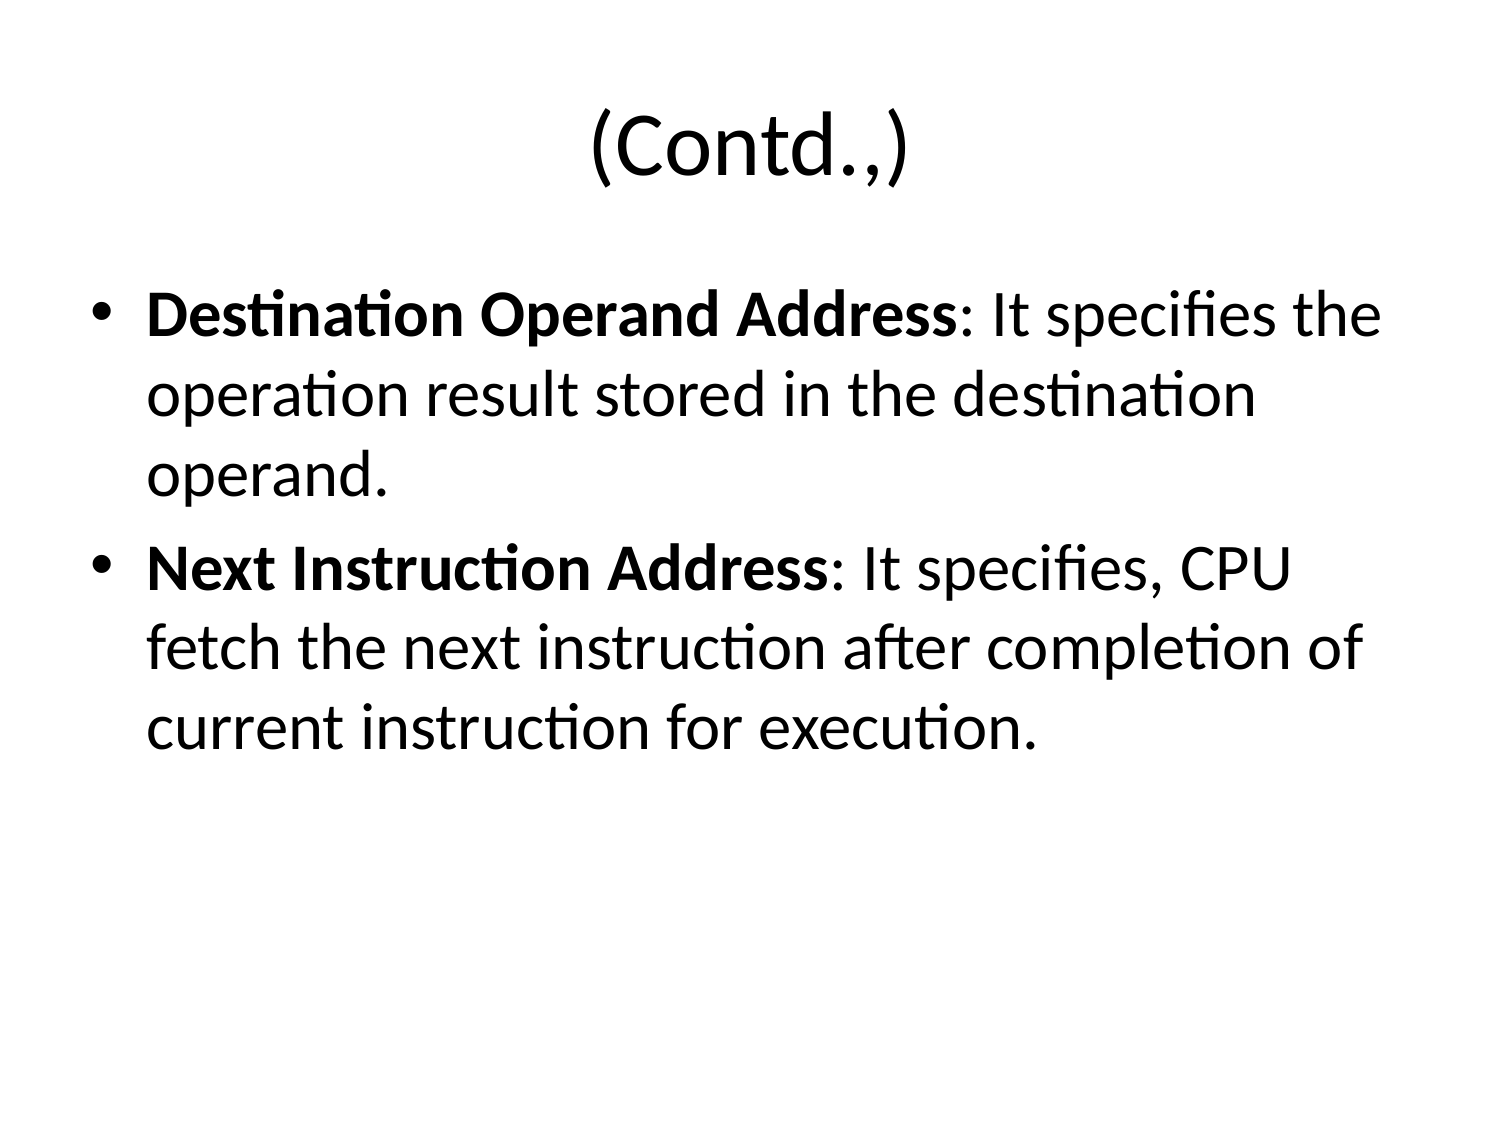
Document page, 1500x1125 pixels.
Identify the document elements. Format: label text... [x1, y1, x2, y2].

list Destination Operand Address: It specifies the operation result stored in the destination operand. Next Instruction Address: It specifies, CPU fetch the next instruction after completion of current instruction for execution. [75, 262, 1425, 1005]
title (Contd.,) [75, 45, 1425, 233]
